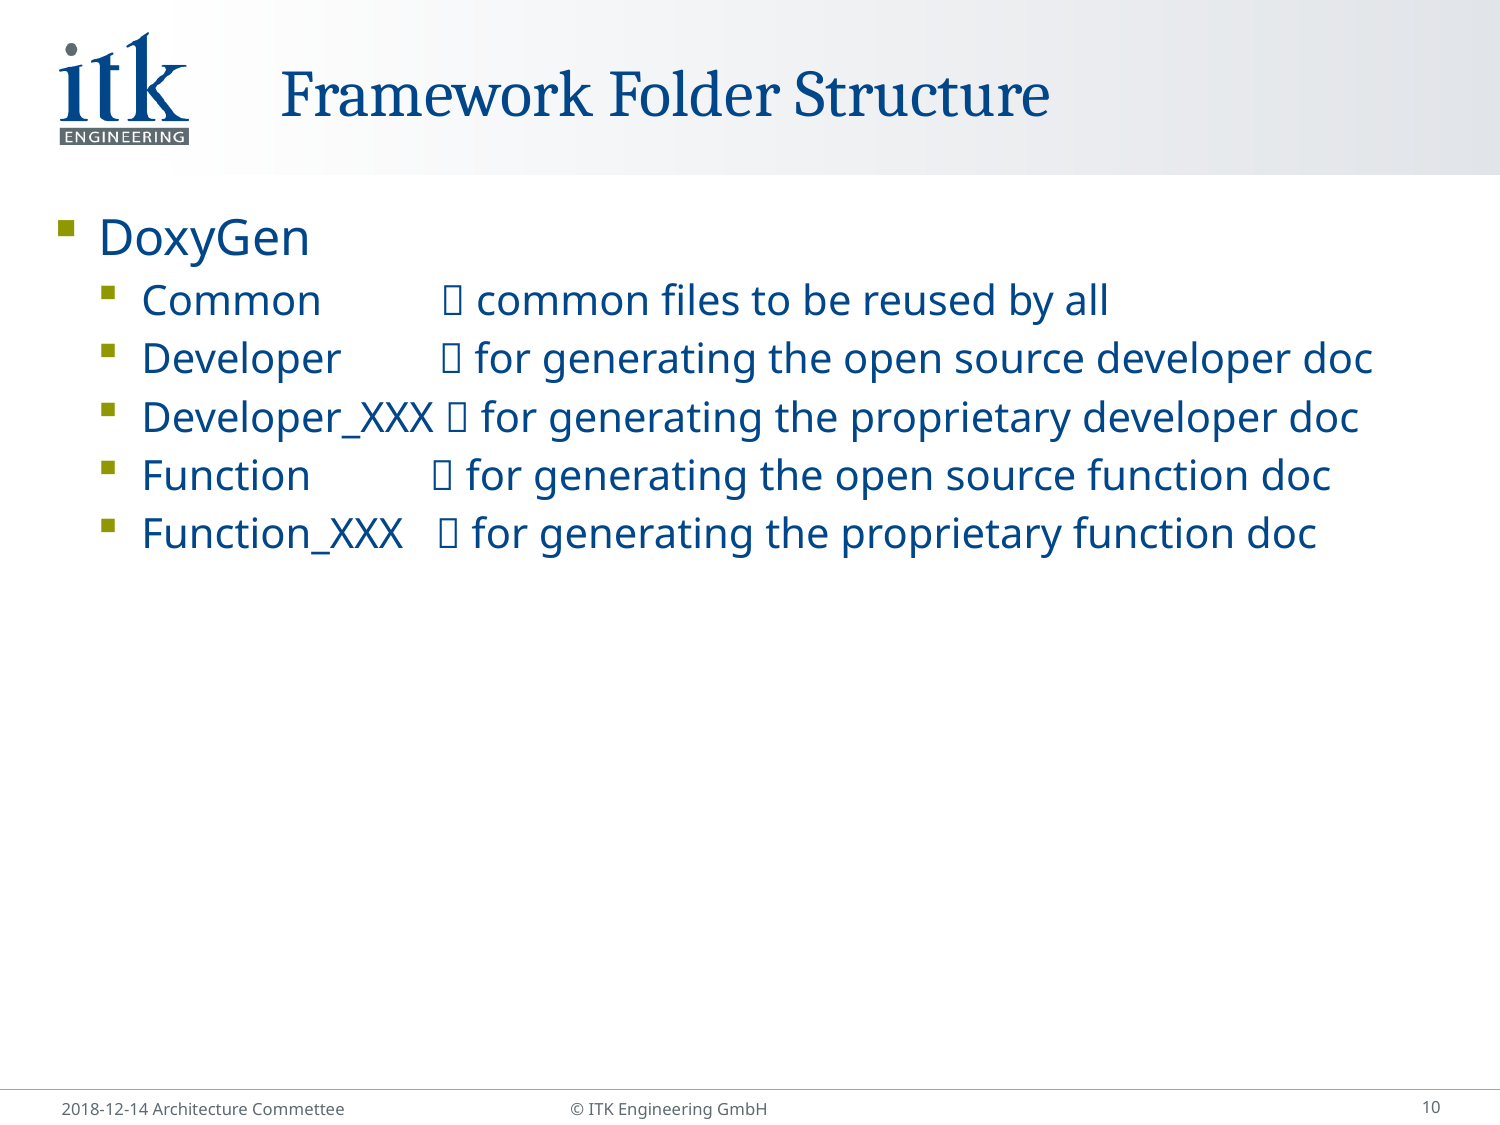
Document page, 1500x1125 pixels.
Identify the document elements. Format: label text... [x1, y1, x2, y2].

footer © ITK Engineering GmbH [442, 1092, 1058, 1125]
list DoxyGen Common  common files to be reused by all Developer  for generating the open source developer doc Developer_XXX  for generating the proprietary developer doc Function  for generating the open source function doc Function_XXX  for generating the proprietary function doc [53, 197, 1441, 1060]
picture [59, 32, 189, 145]
slide_number 10 [1322, 1092, 1441, 1125]
title Framework Folder Structure [265, 17, 1442, 161]
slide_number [46, 1092, 401, 1125]
